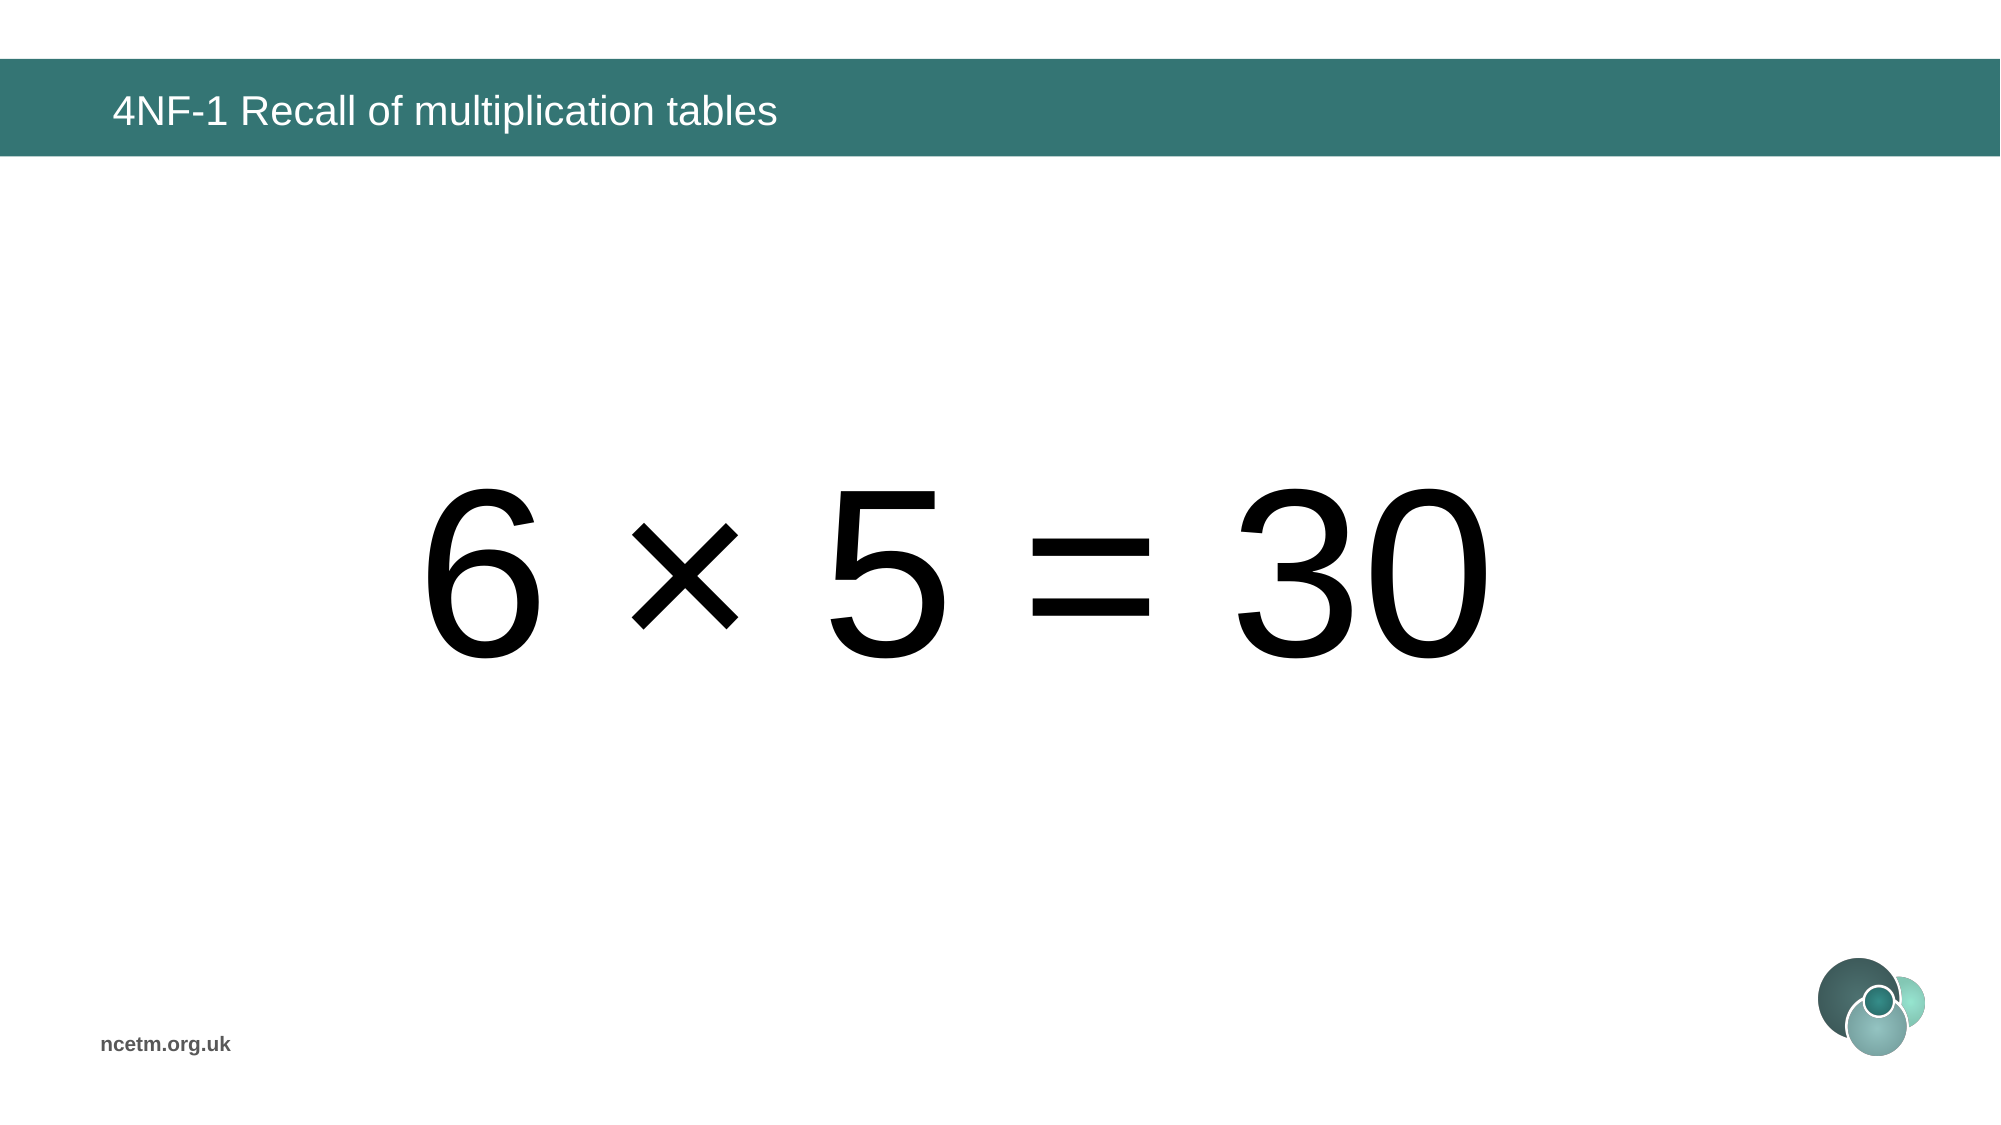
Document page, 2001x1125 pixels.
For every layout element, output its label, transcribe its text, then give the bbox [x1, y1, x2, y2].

title 4NF-1 Recall of multiplication tables [97, 76, 1945, 147]
picture [1818, 958, 1925, 1056]
text_box 6 × 5 = [401, 409, 1214, 712]
text_box 30 [1214, 409, 1511, 712]
